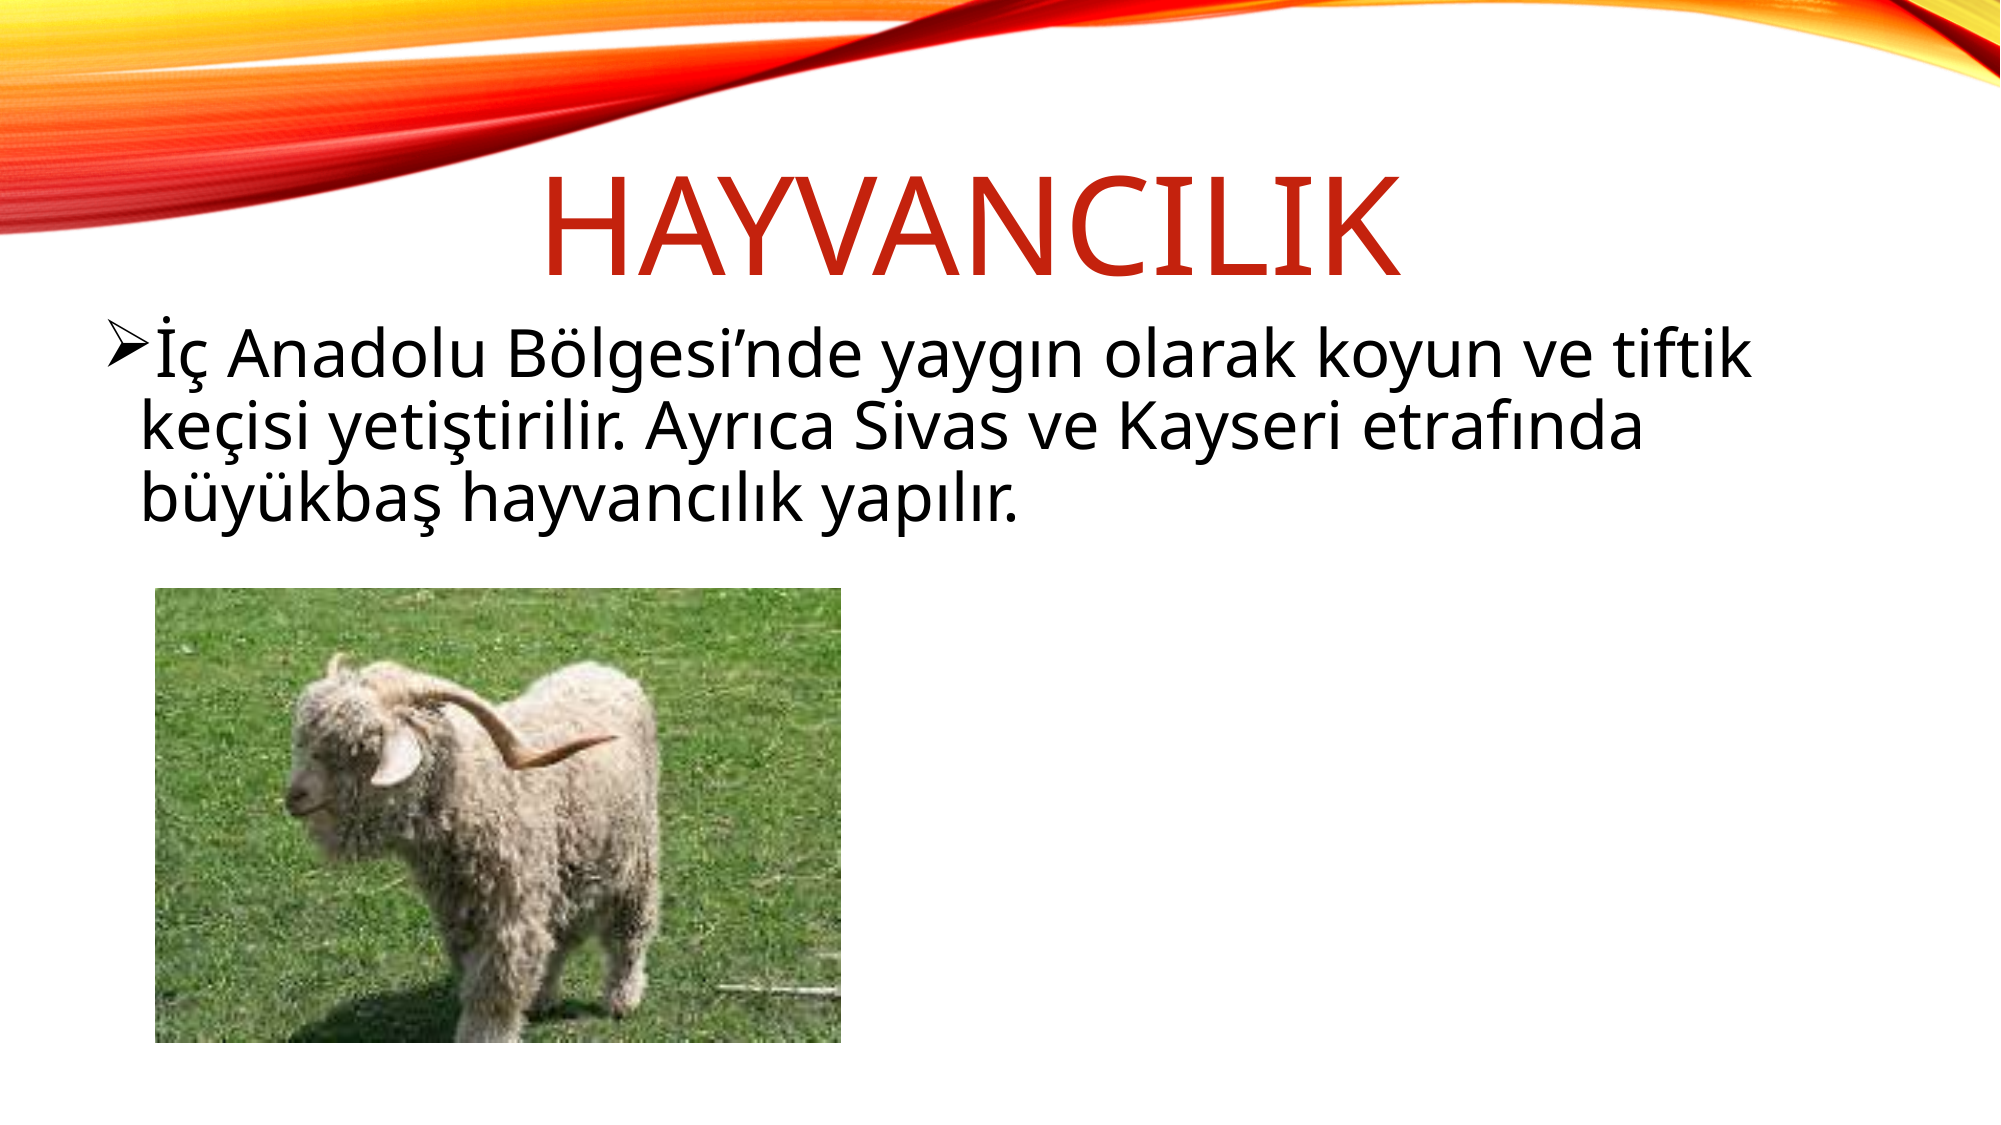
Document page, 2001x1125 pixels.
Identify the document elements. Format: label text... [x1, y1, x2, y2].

list İç Anadolu Bölgesi’nde yaygın olarak koyun ve tiftik keçisi yetiştirilir. Ayrıca Sivas ve Kayseri etrafında büyükbaş hayvancılık yapılır. [86, 311, 1862, 999]
picture [155, 588, 841, 1043]
picture [0, 0, 2000, 237]
title Hayvancılık [474, 125, 1888, 338]
